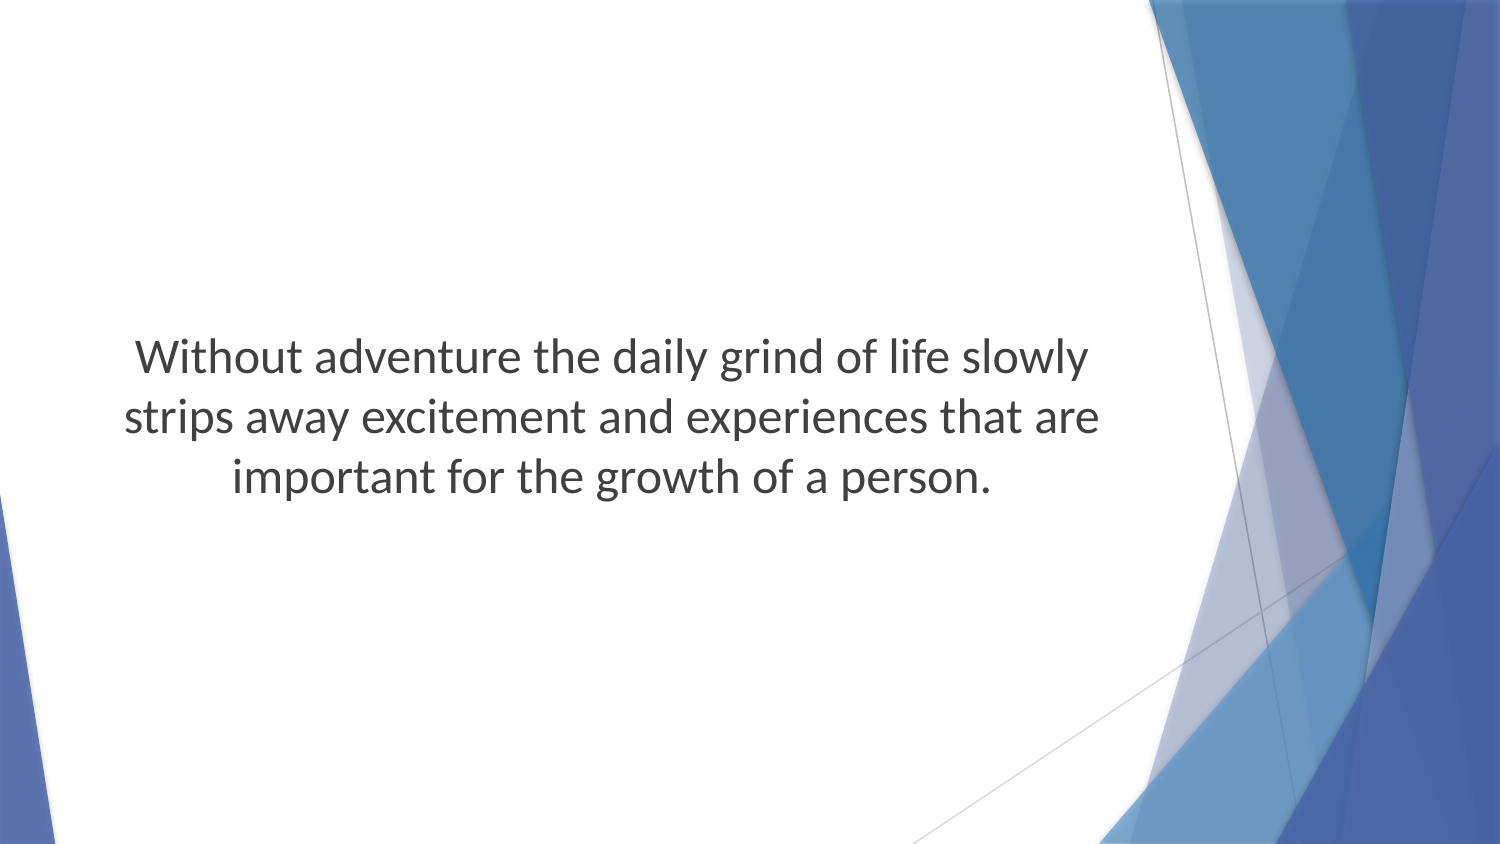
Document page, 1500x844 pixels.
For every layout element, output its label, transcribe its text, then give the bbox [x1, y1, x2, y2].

list Without adventure the daily grind of life slowly strips away excitement and experiences that are important for the growth of a person. [83, 315, 1141, 564]
